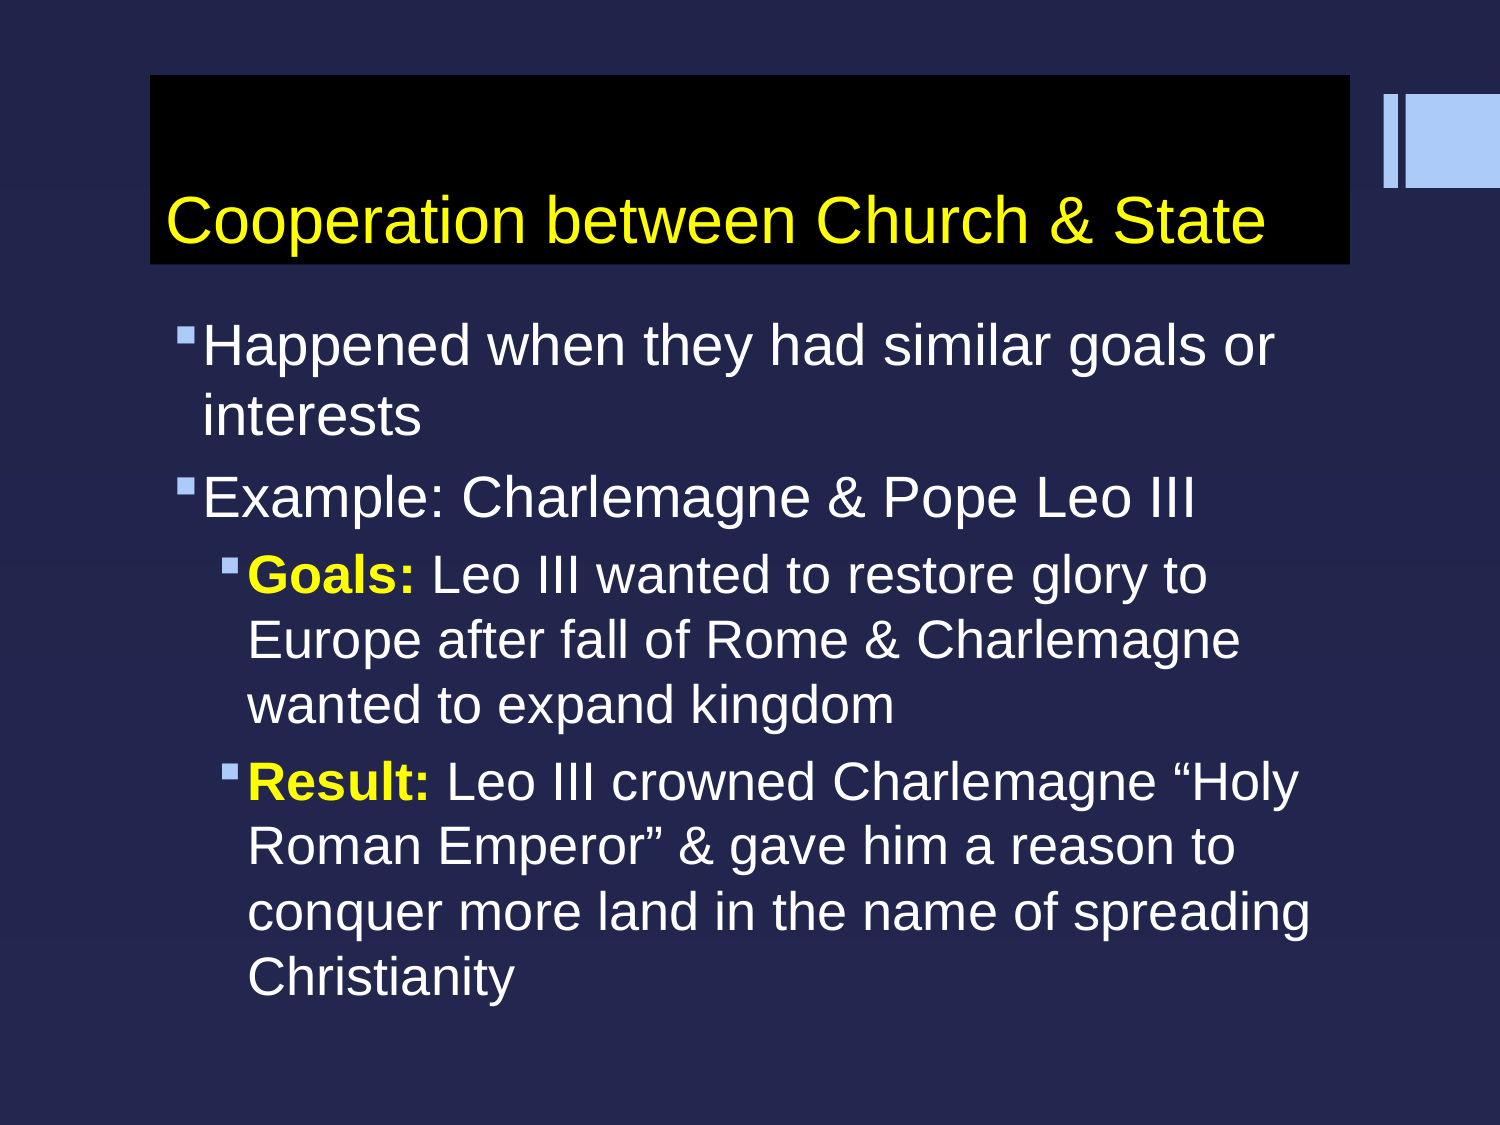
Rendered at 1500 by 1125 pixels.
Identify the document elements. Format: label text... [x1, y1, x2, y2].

title Cooperation between Church & State [150, 75, 1350, 265]
list Happened when they had similar goals or interests Example: Charlemagne & Pope Leo III Goals: Leo III wanted to restore glory to Europe after fall of Rome & Charlemagne wanted to expand kingdom Result: Leo III crowned Charlemagne “Holy Roman Emperor” & gave him a reason to conquer more land in the name of spreading Christianity [150, 299, 1350, 1063]
